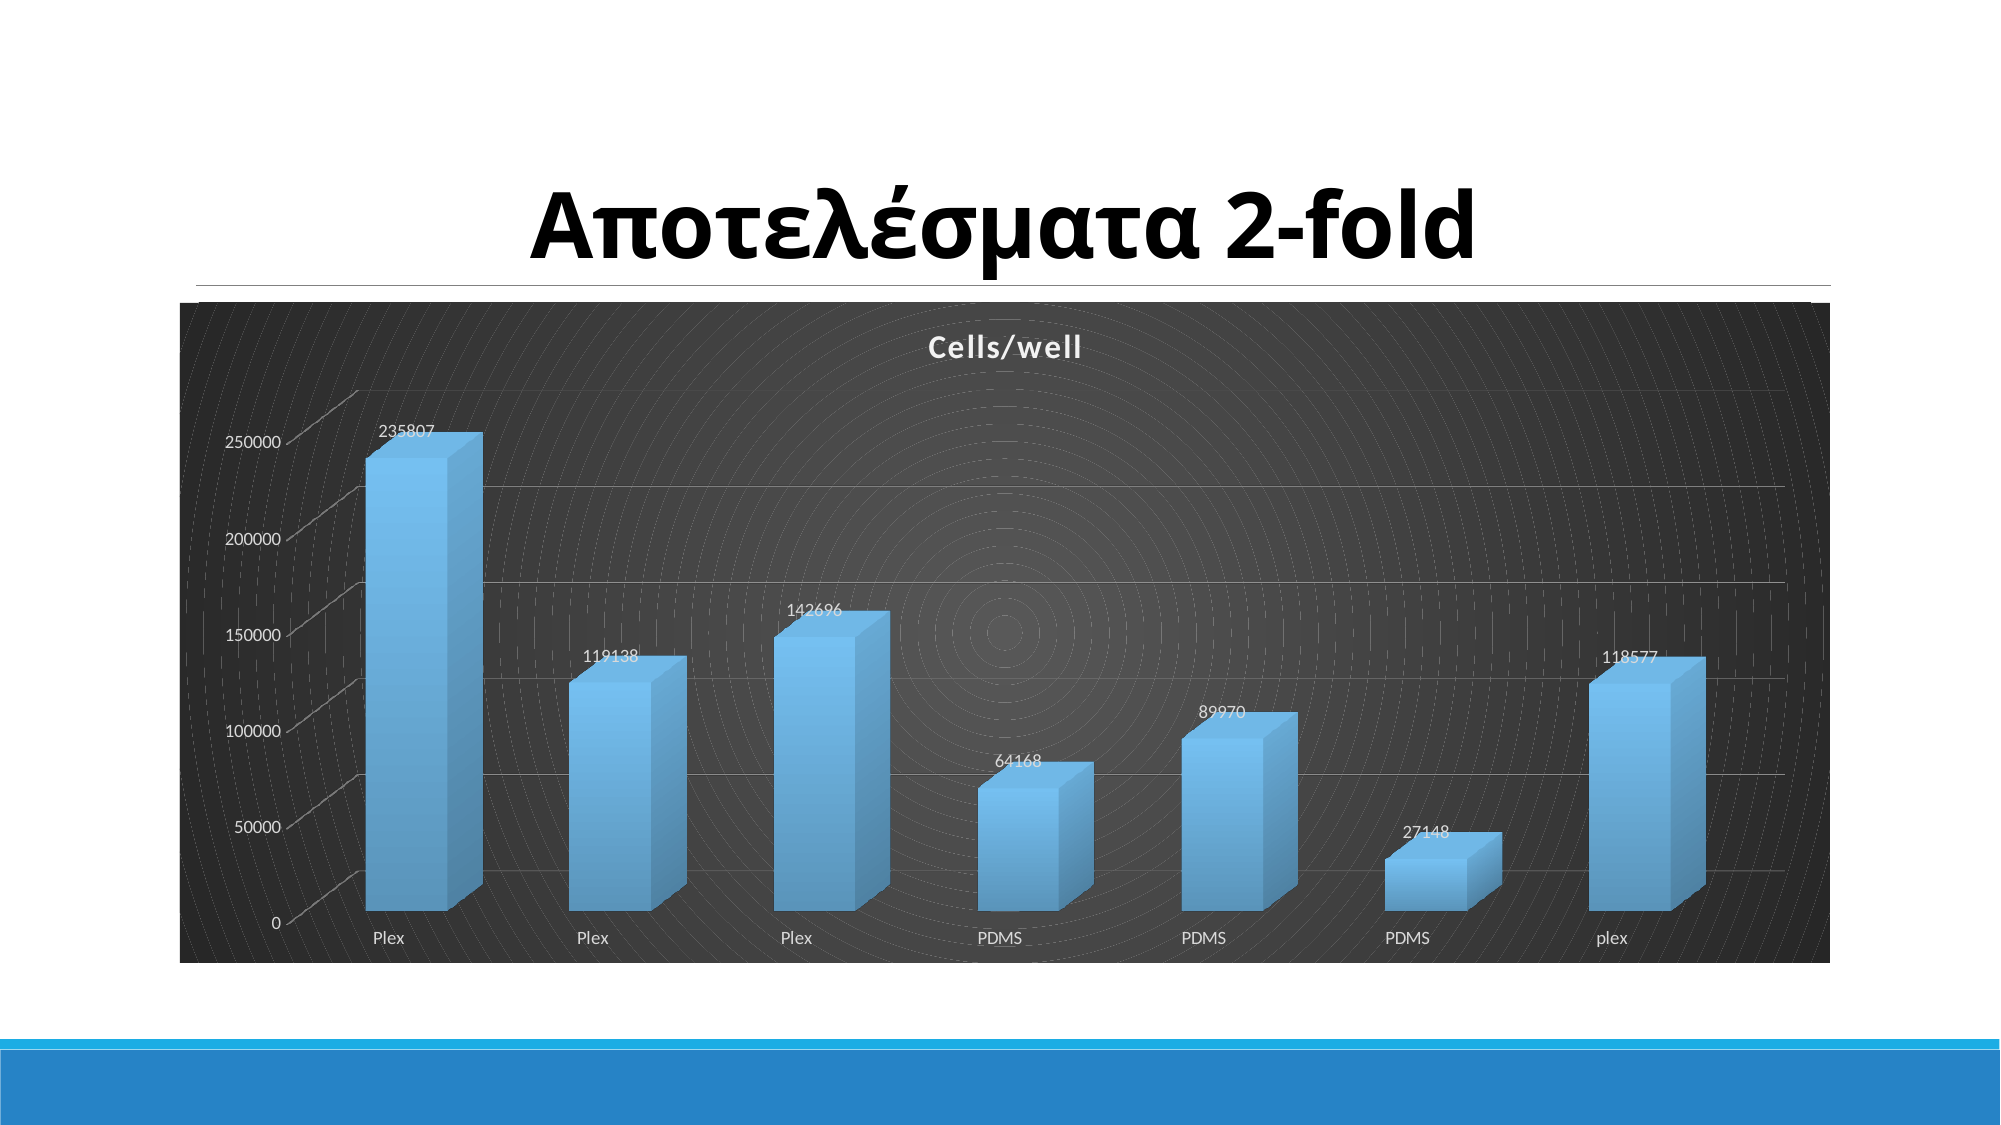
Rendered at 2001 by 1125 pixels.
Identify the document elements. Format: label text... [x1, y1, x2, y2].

chart [179, 302, 1831, 964]
title Αποτελέσματα 2-fold [180, 47, 1830, 285]
